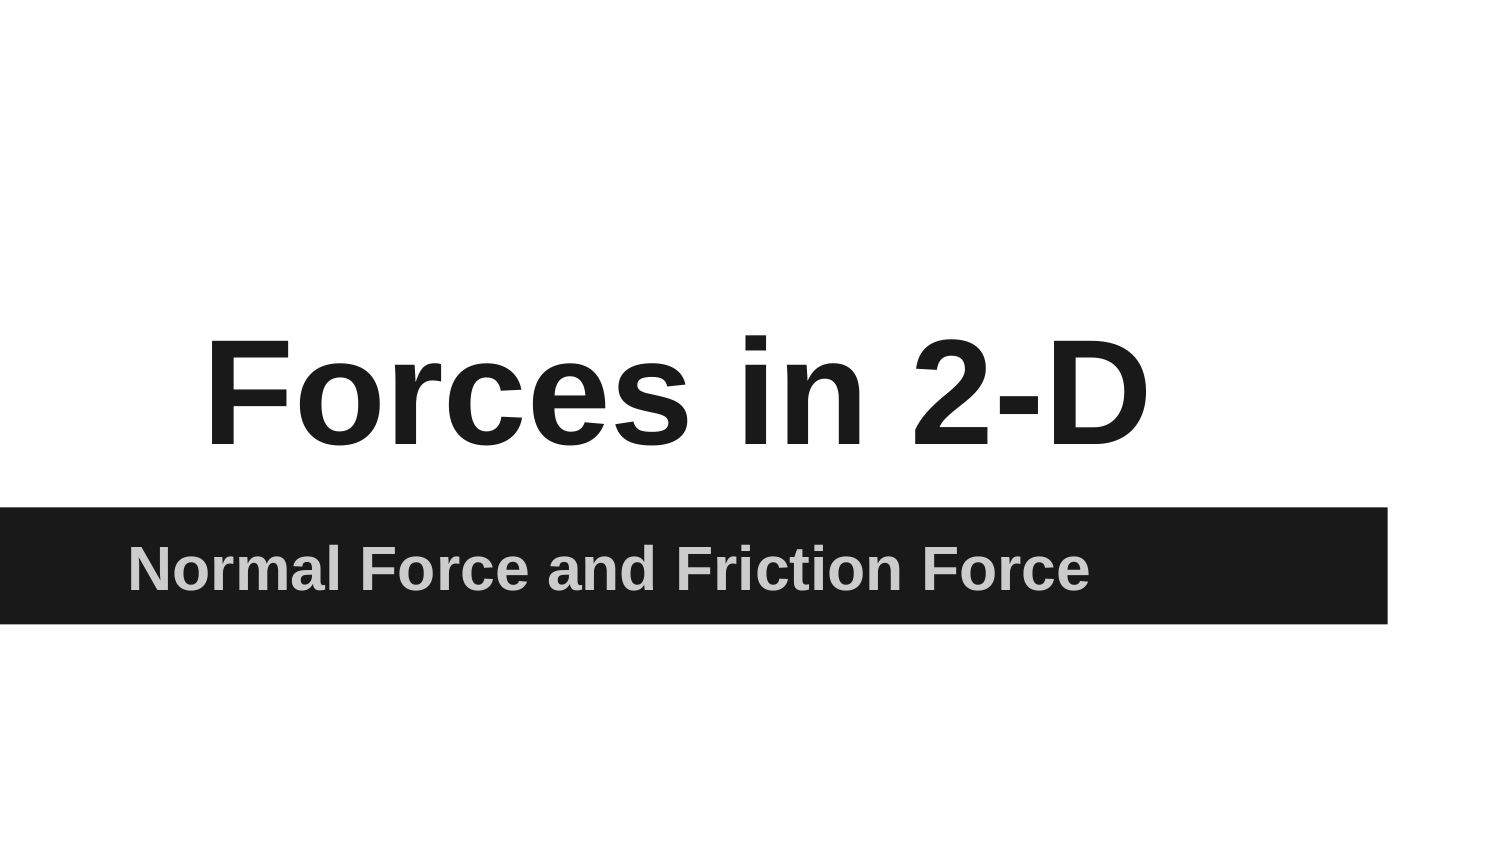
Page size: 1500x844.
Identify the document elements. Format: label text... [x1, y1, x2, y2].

subtitle Normal Force and Friction Force [112, 507, 1388, 625]
title Forces in 2-D [112, 213, 1388, 490]
